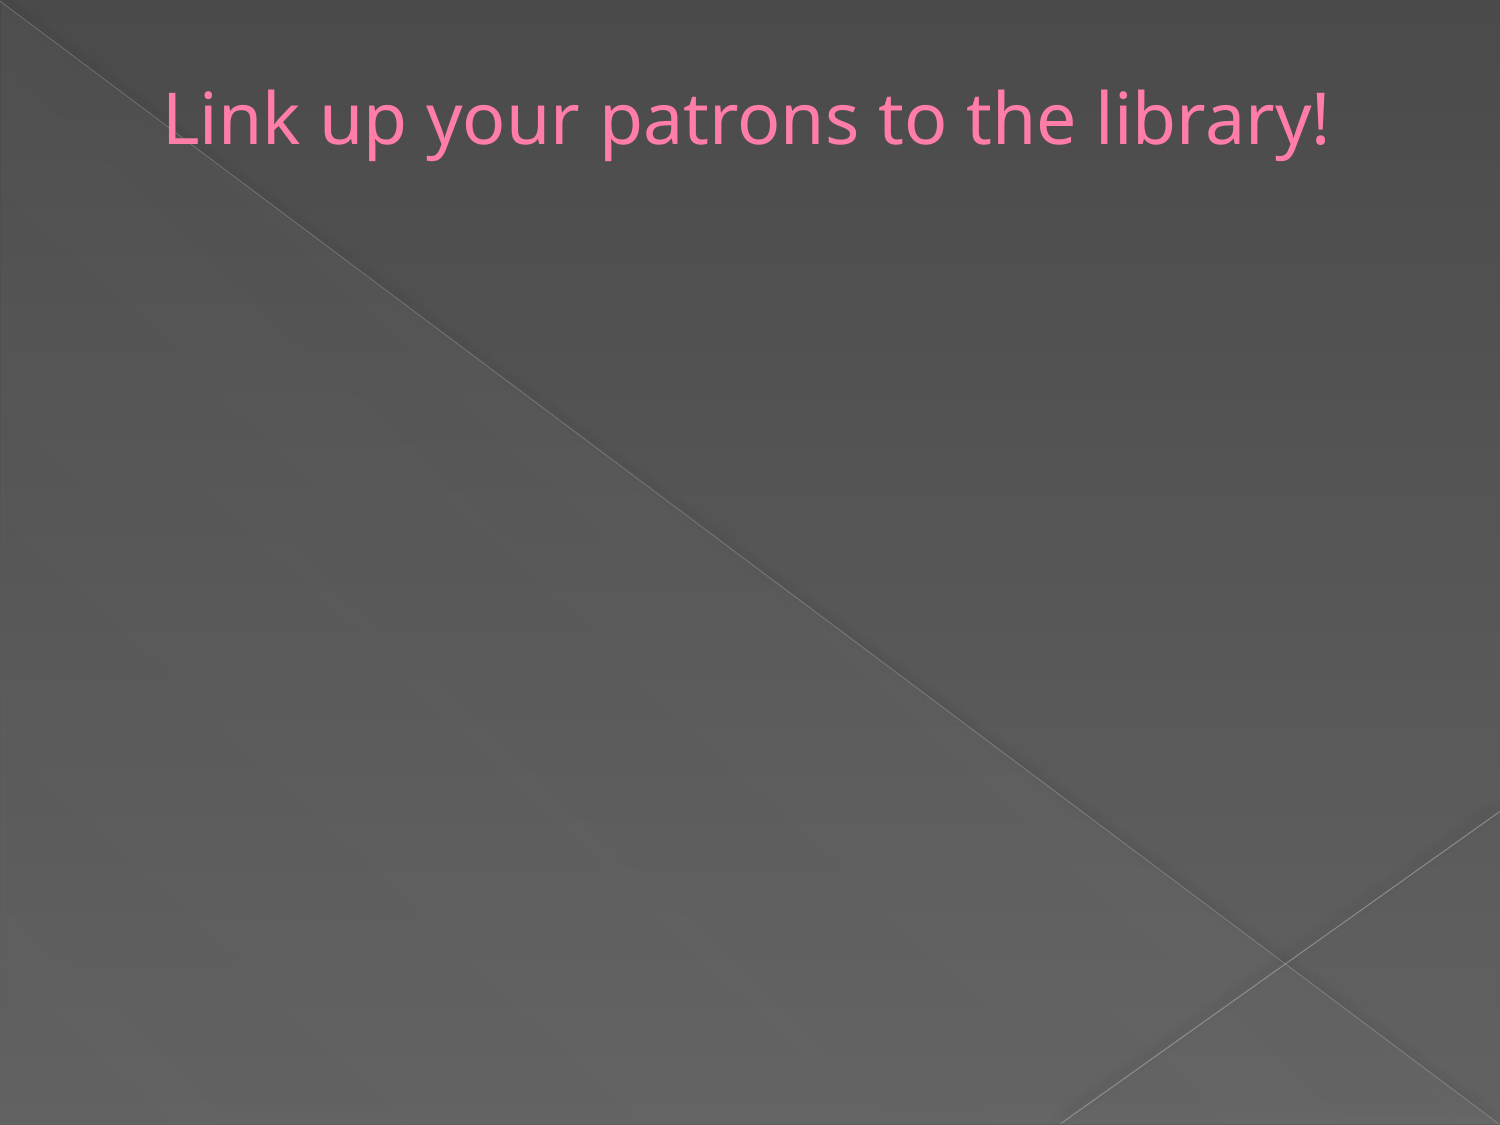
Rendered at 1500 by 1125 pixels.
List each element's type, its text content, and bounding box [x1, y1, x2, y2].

title Link up your patrons to the library! [75, 43, 1425, 274]
